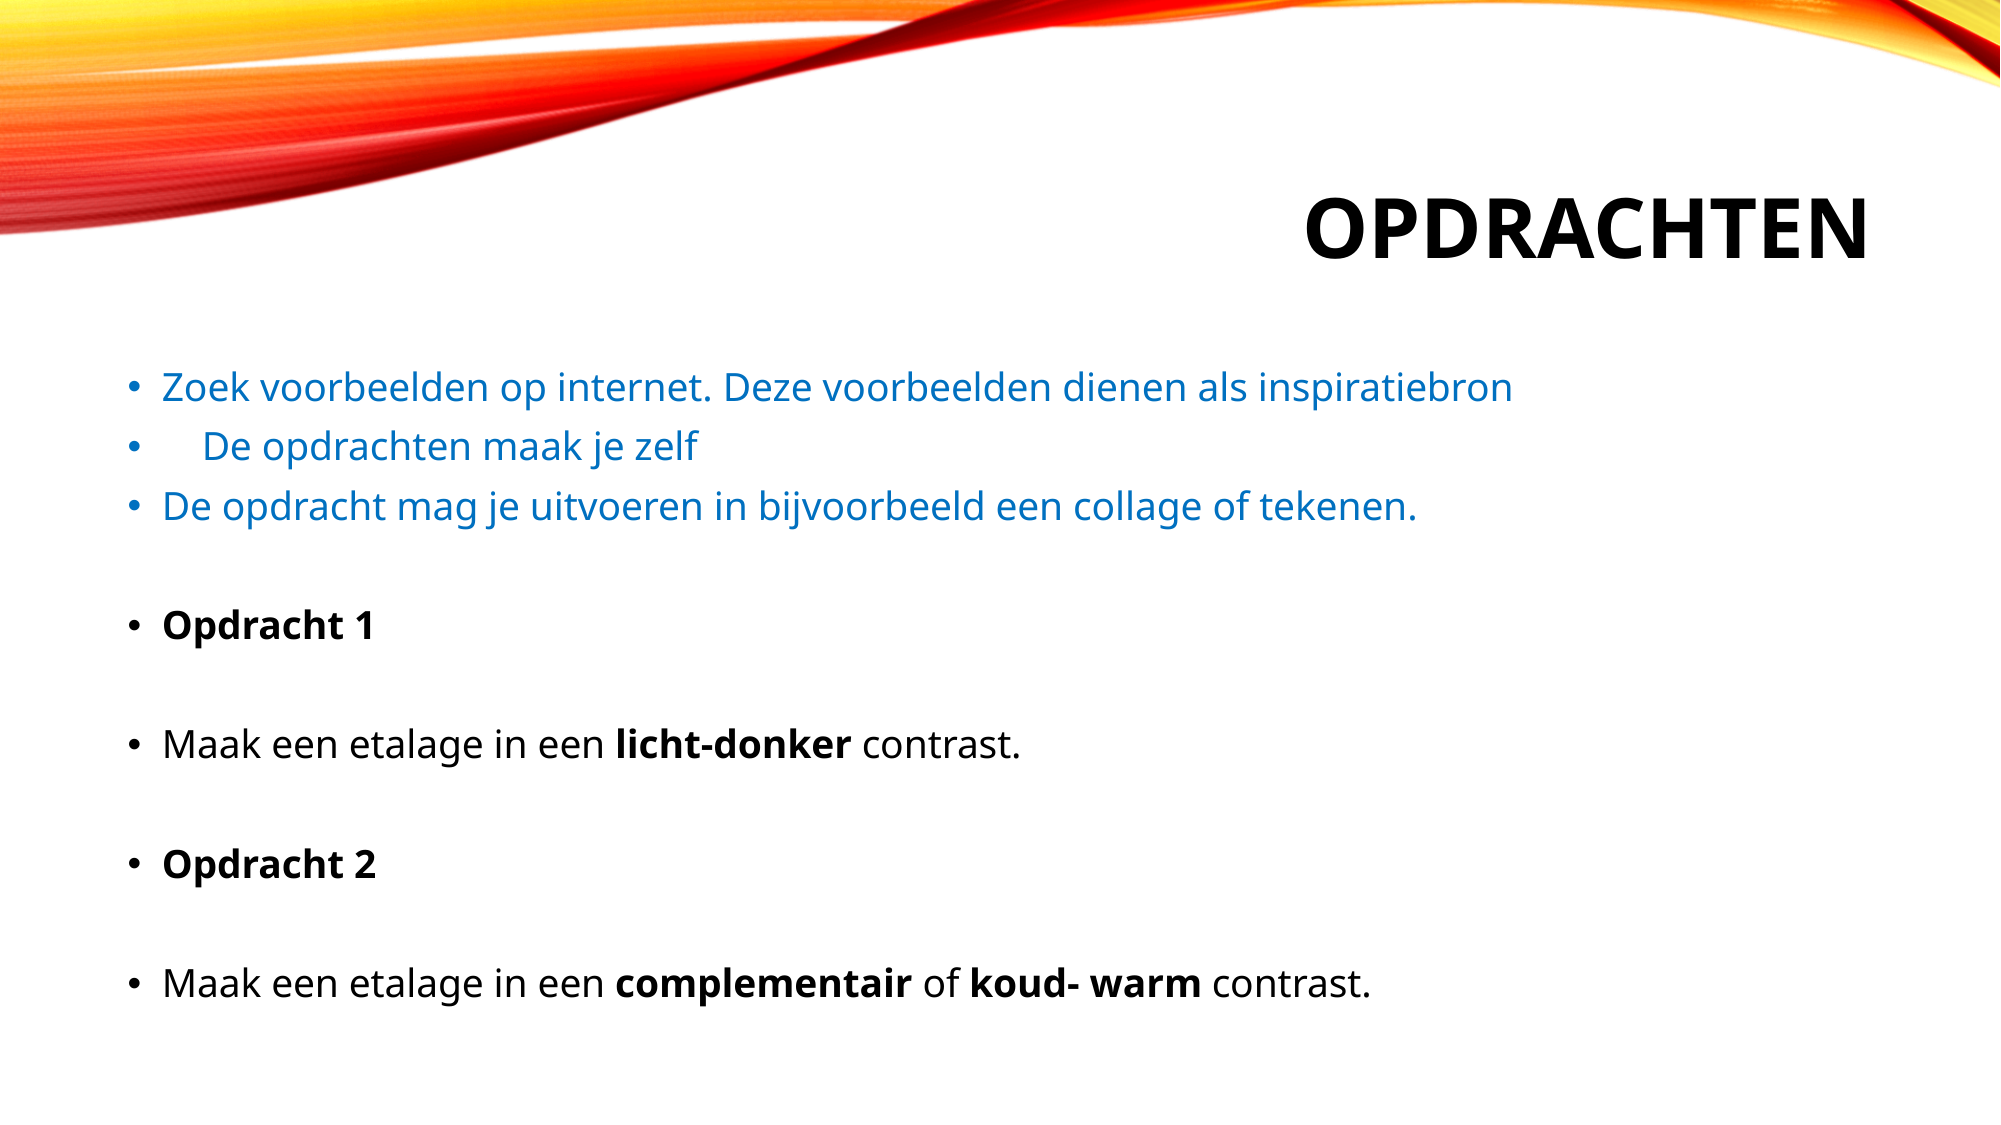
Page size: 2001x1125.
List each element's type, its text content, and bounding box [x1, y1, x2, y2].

picture [0, 0, 2000, 237]
list Zoek voorbeelden op internet. Deze voorbeelden dienen als inspiratiebron De opdrachten maak je zelf De opdracht mag je uitvoeren in bijvoorbeeld een collage of tekenen. Opdracht 1 Maak een etalage in een licht-donker contrast. Opdracht 2 Maak een etalage in een complementair of koud- warm contrast. [112, 360, 1888, 1021]
title opdrachten [474, 125, 1888, 338]
